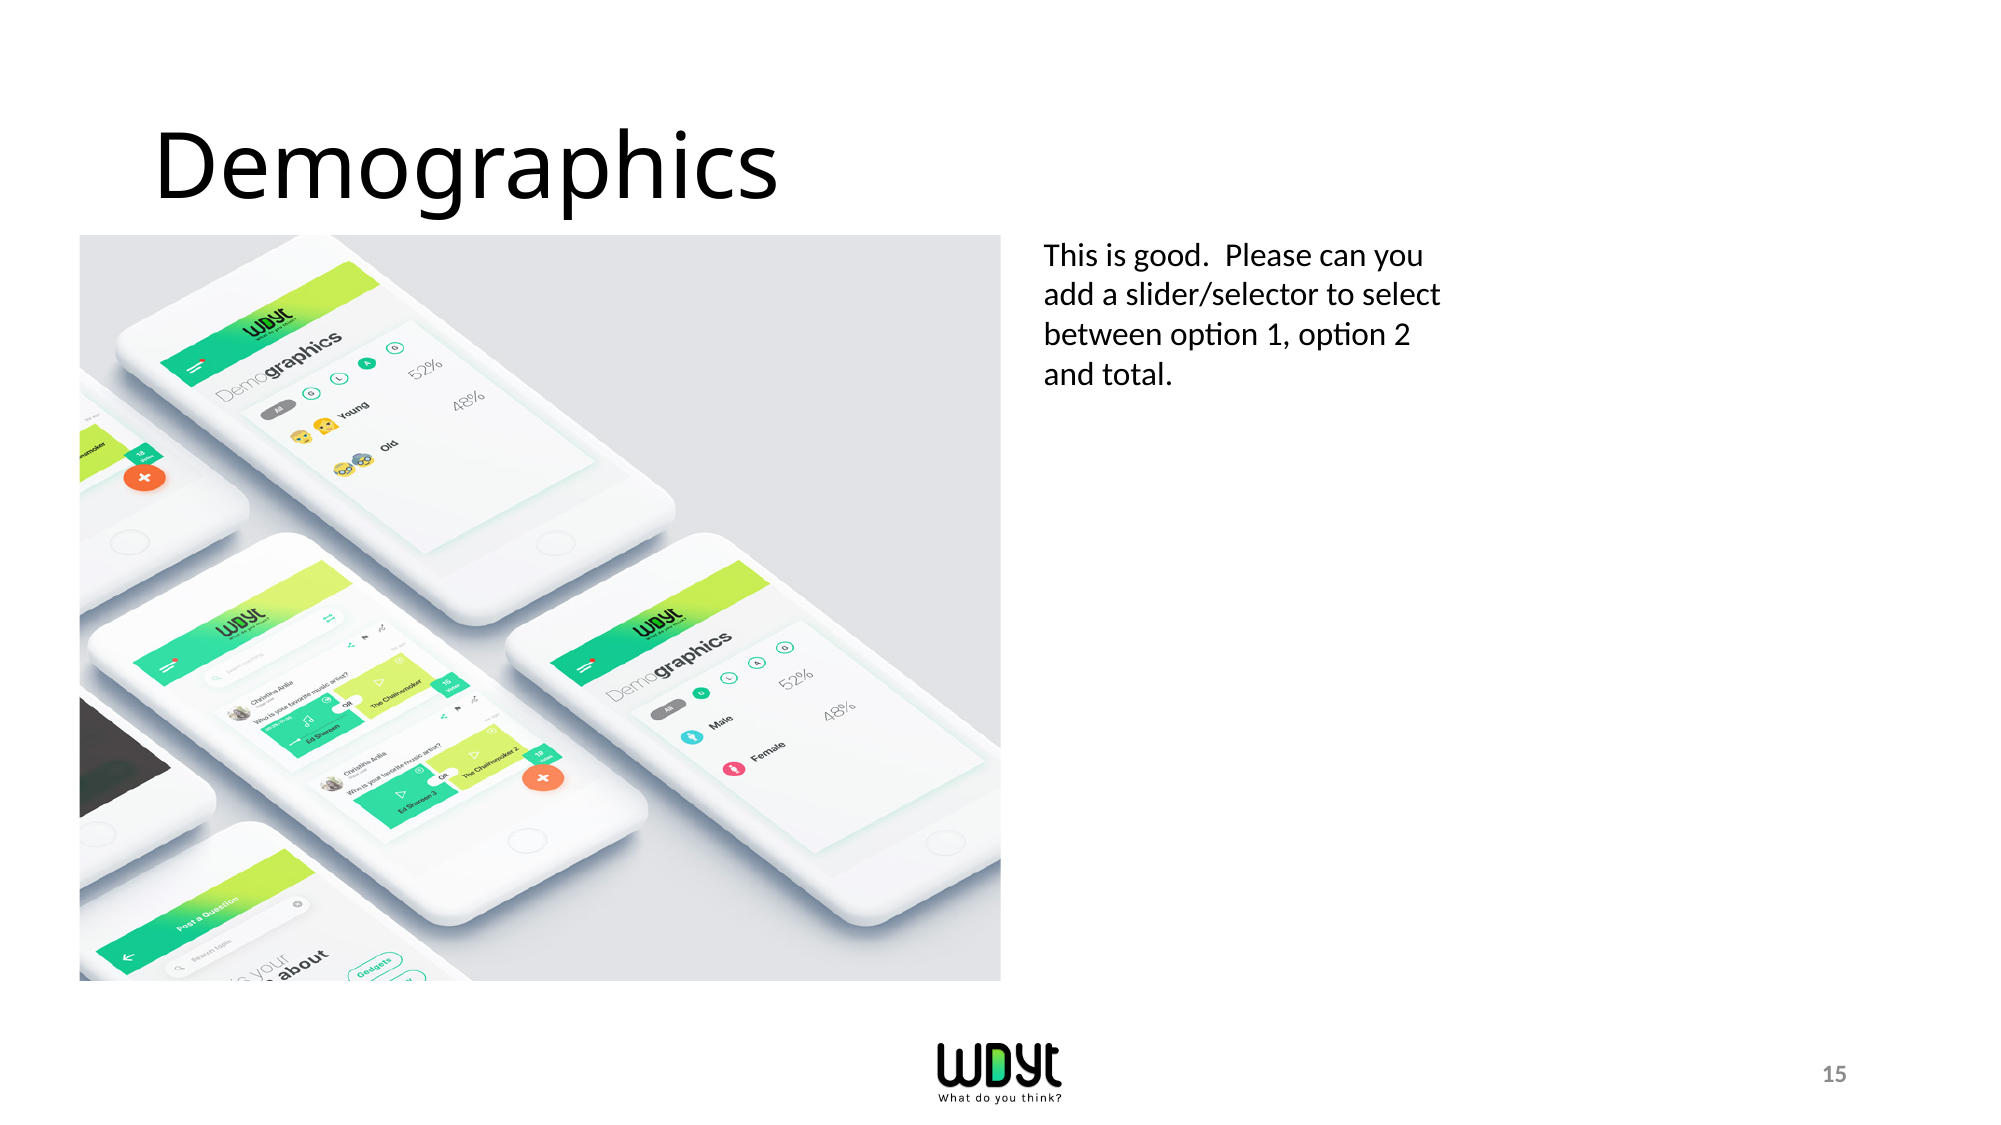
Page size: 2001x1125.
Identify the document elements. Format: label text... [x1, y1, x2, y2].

text_box This is good. Please can you add a slider/selector to select between option 1, option 2 and total. [1029, 225, 1470, 440]
picture [79, 225, 1001, 981]
picture [925, 1015, 1075, 1125]
slide_number 15 [1412, 1042, 1863, 1103]
title Demographics [137, 59, 1863, 278]
